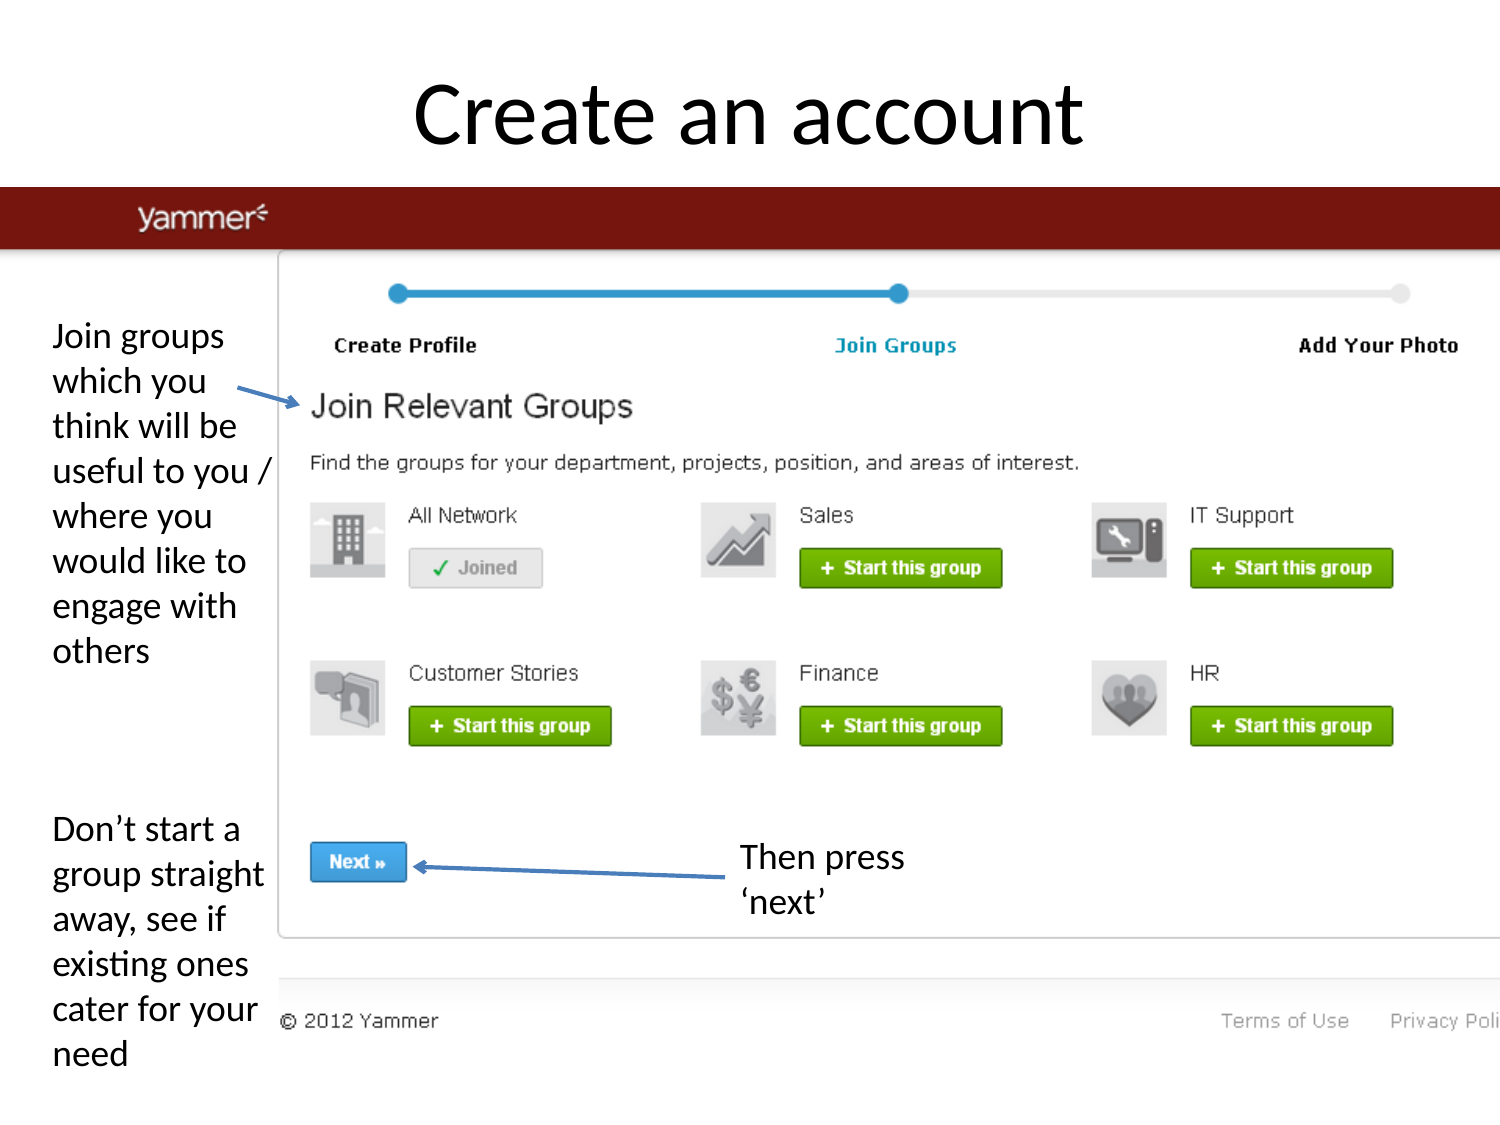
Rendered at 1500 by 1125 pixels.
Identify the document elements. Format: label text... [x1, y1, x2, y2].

picture [0, 187, 1500, 1125]
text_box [237, 387, 301, 406]
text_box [412, 866, 726, 879]
text_box Create an account [74, 45, 1425, 185]
